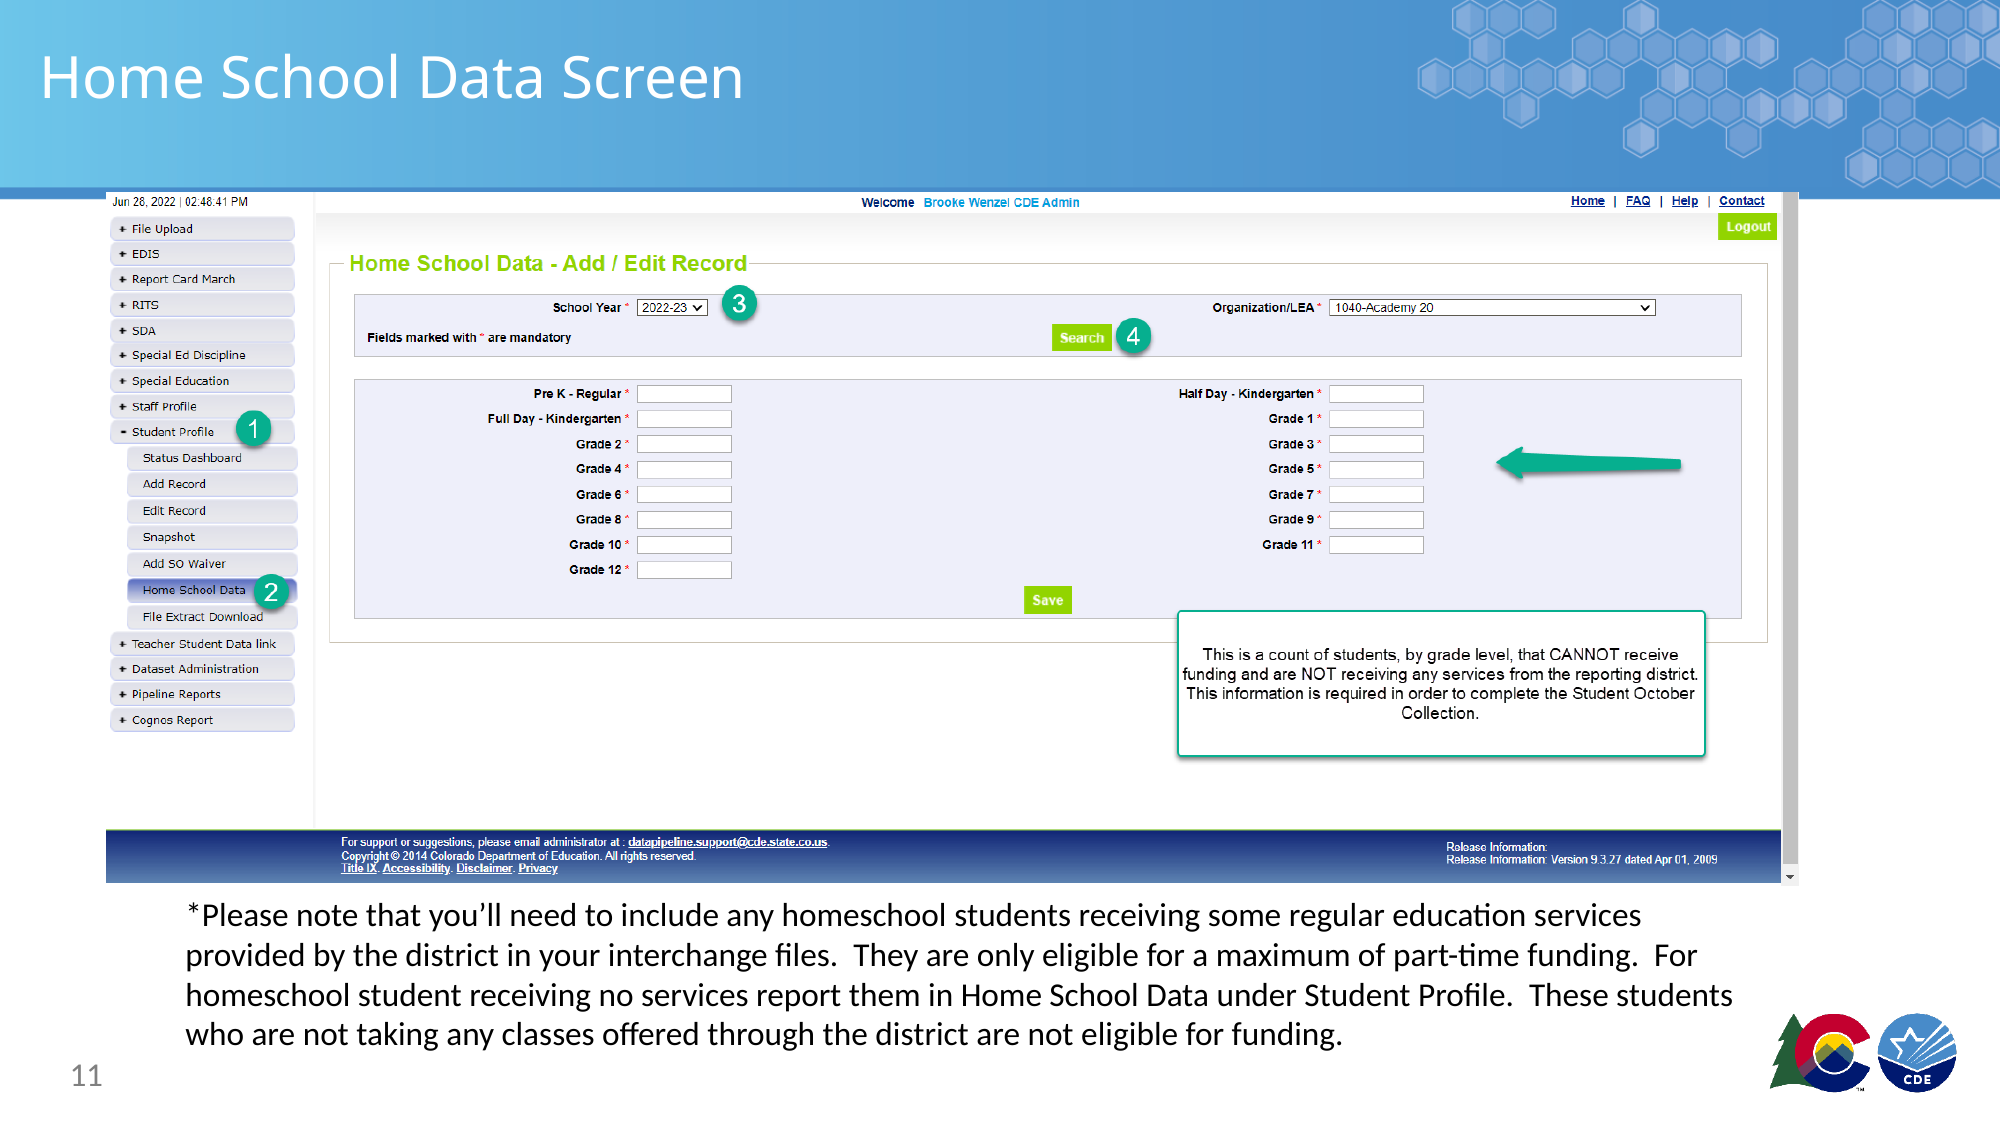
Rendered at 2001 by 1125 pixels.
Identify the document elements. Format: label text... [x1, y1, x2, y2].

picture [1768, 1012, 1957, 1093]
text_box *Please note that you’ll need to include any homeschool students receiving some regular education services provided by the district in your interchange files. They are only eligible for a maximum of part-time funding. For homeschool student receiving no services report them in Home School Data under Student Profile. These students who are not taking any classes offered through the district are not eligible for funding. [170, 886, 1754, 1060]
picture [0, 0, 2000, 886]
title Home School Data Screen [39, 48, 1358, 173]
slide_number 11 [54, 1042, 505, 1103]
